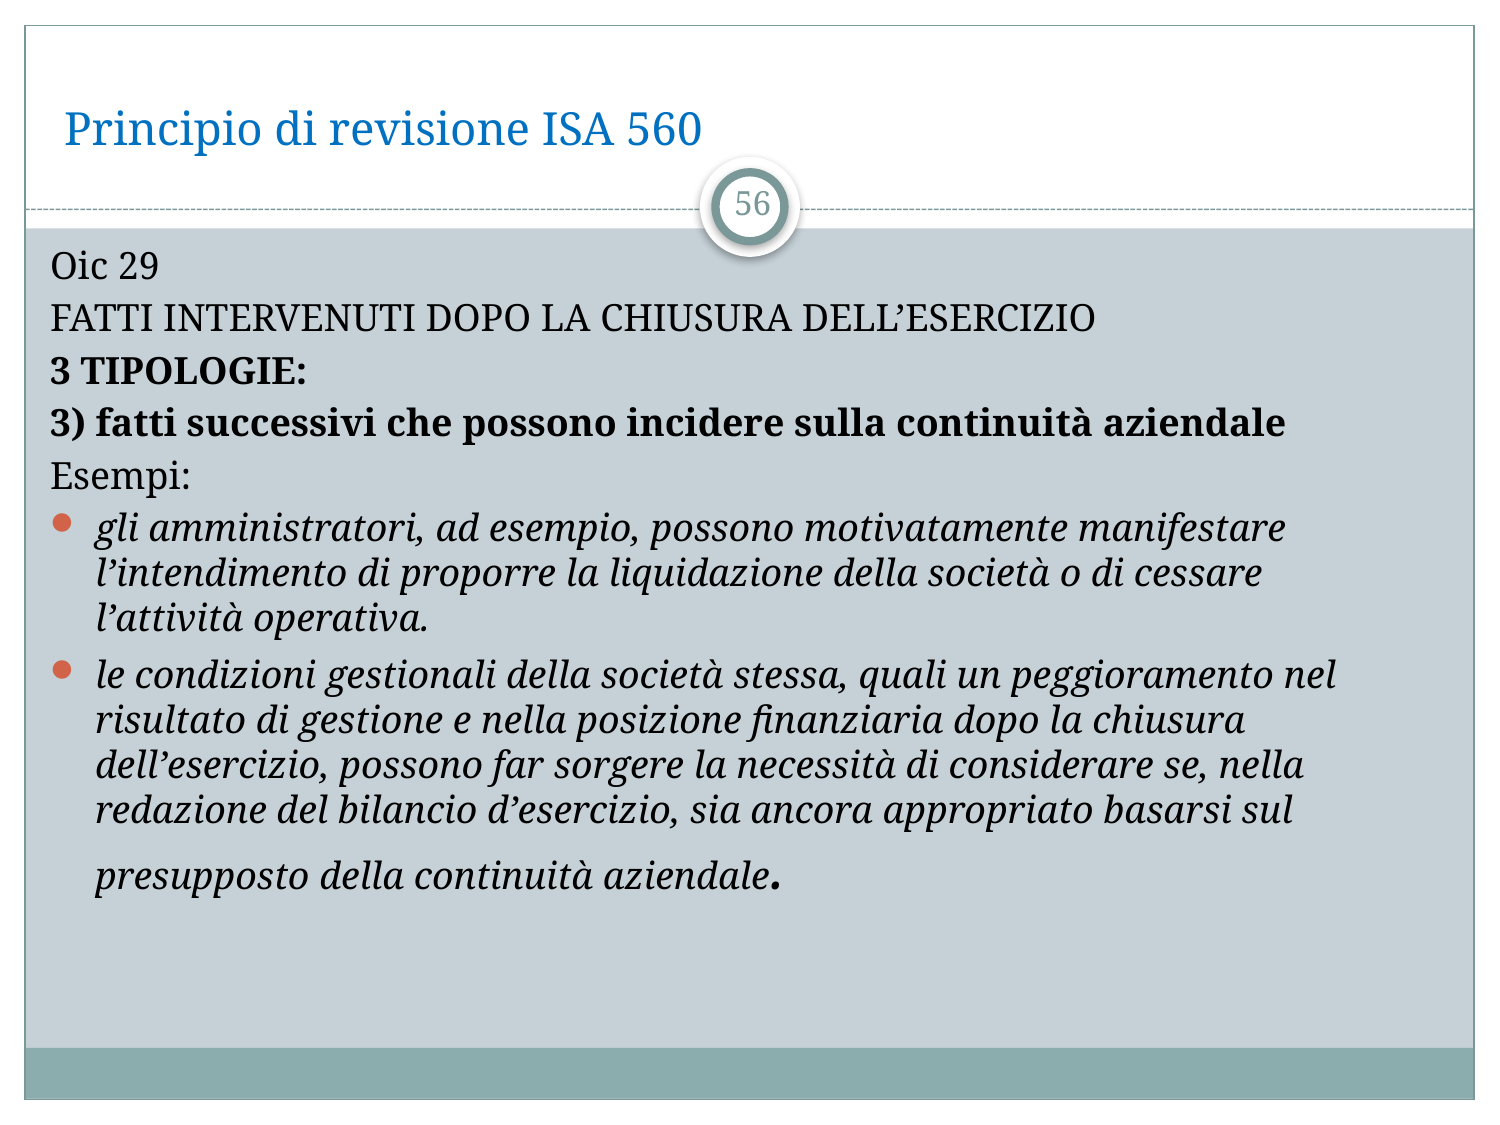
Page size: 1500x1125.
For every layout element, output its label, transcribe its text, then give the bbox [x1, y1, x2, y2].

list Oic 29 FATTI INTERVENUTI DOPO LA CHIUSURA DELL’ESERCIZIO 3 TIPOLOGIE: 3) fatti successivi che possono incidere sulla continuità aziendale Esempi: gli amministratori, ad esempio, possono motivatamente manifestare l’intendimento di proporre la liquidazione della società o di cessare l’attività operativa. le condizioni gestionali della società stessa, quali un peggioramento nel risultato di gestione e nella posizione finanziaria dopo la chiusura dell’esercizio, possono far sorgere la necessità di considerare se, nella redazione del bilancio d’esercizio, sia ancora appropriato basarsi sul presupposto della continuità aziendale. [35, 234, 1431, 985]
slide_number 56 [715, 168, 791, 241]
title Principio di revisione ISA 560 [49, 37, 1450, 162]
